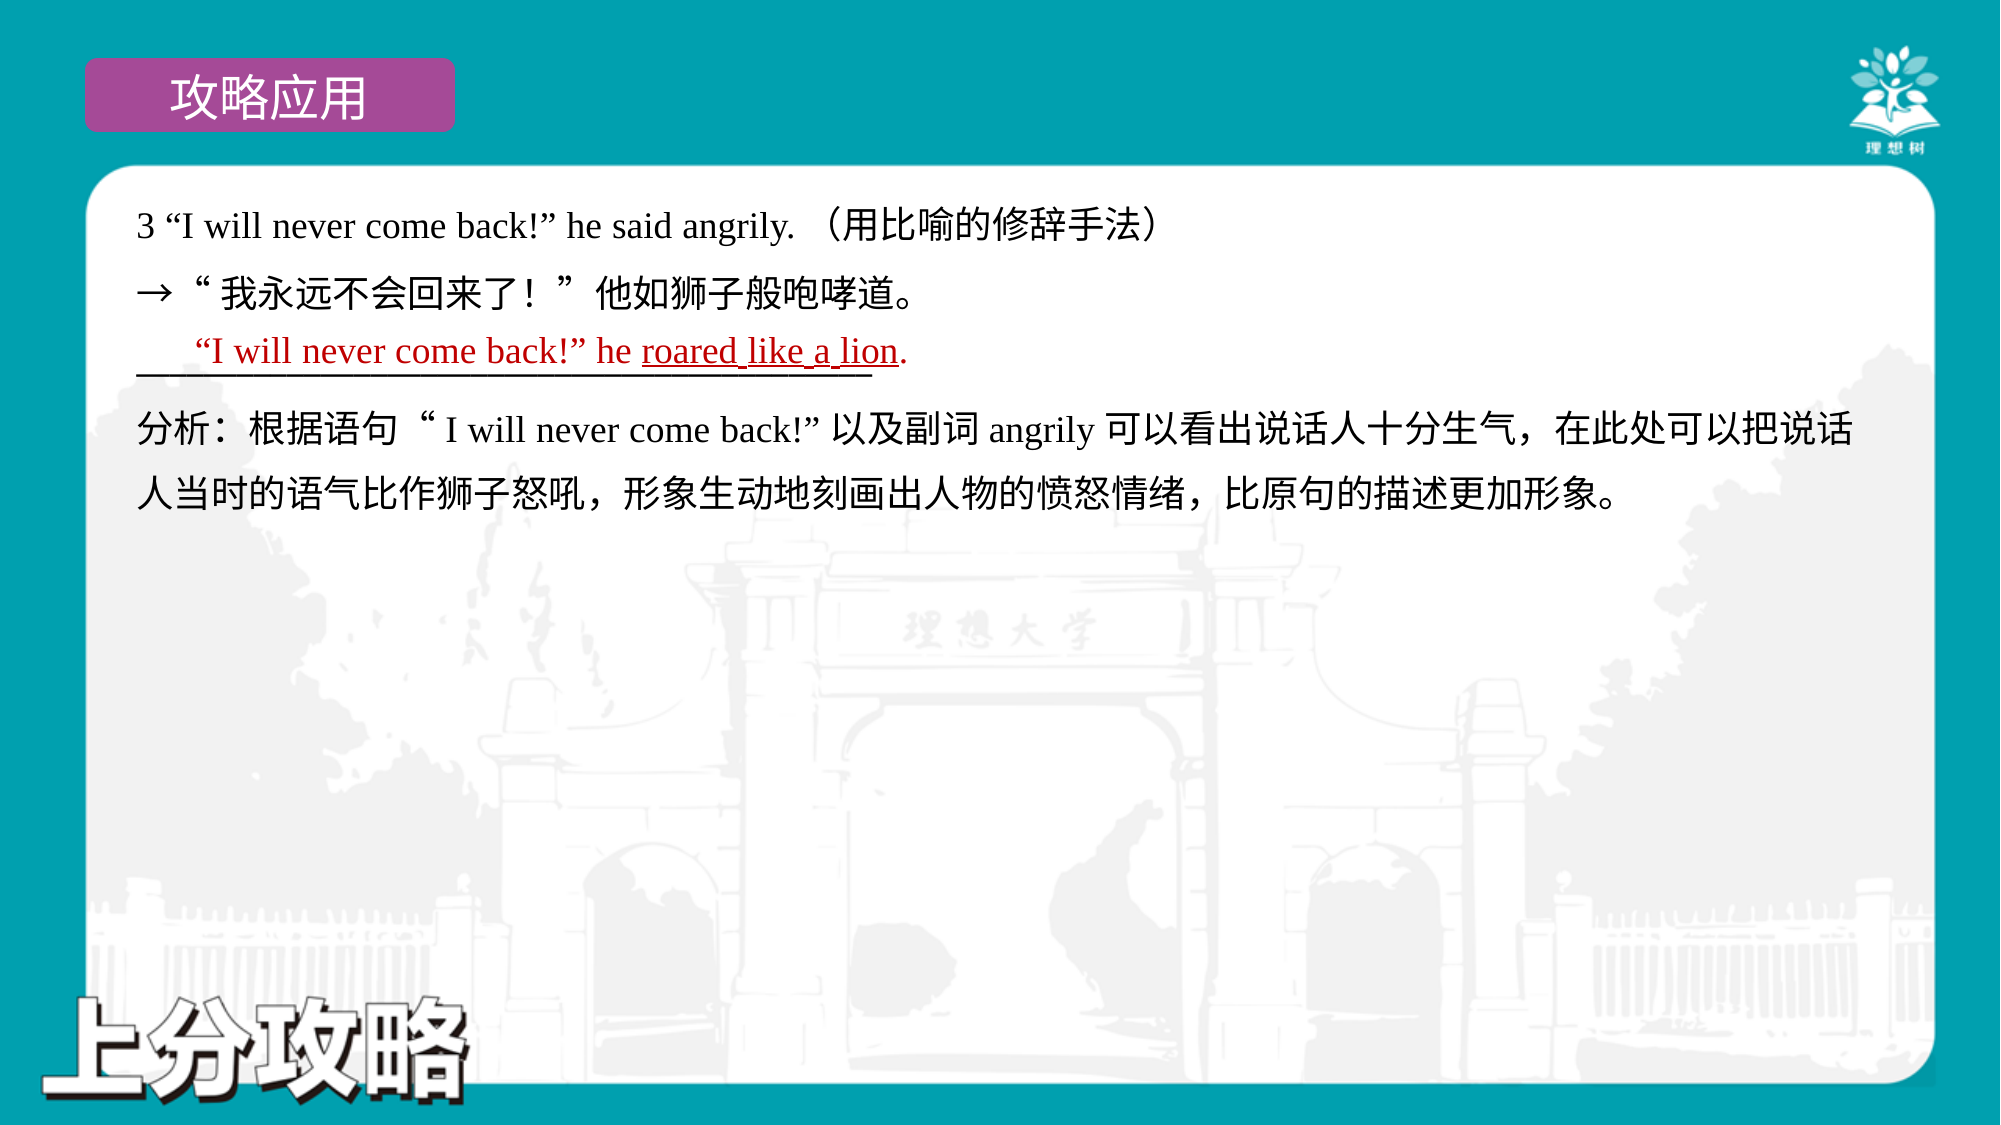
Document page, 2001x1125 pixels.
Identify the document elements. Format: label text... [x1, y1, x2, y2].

picture [0, 0, 2000, 1125]
text_box 分析：根据语句“I will never come back!”以及副词angrily可以看出说话人十分生气，在此处可以把说话 人当时的语气比作狮子怒吼，形象生动地刻画出人物的愤怒情绪，比原句的描述更加形象。 [136, 381, 1865, 508]
text_box 3 “I will never come back!” he said angrily.（用比喻的修辞手法） →“我永远不会回来了！”他如狮子般咆哮道。 ____________________________________________ [136, 177, 1865, 373]
text_box “I will never come back!” he roared like a lion. [141, 306, 962, 364]
